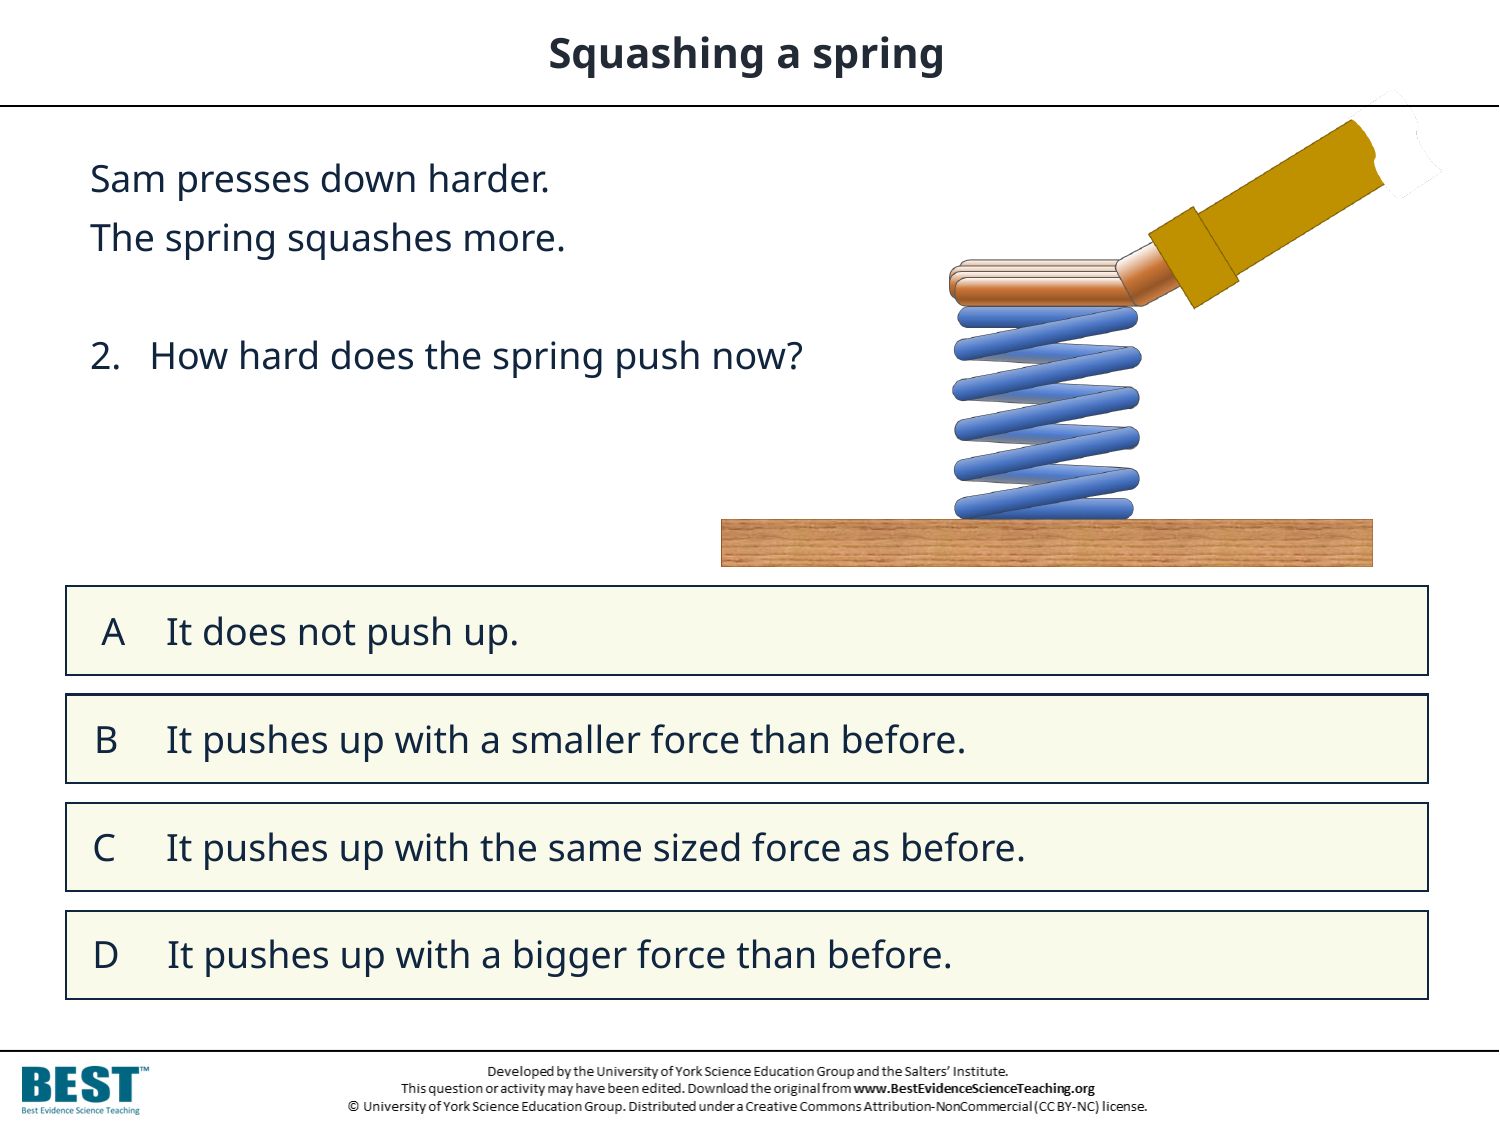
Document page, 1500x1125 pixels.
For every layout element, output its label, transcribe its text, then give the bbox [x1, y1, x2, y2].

text_box Squashing a spring [23, 4, 1471, 99]
picture [0, 89, 1500, 1125]
